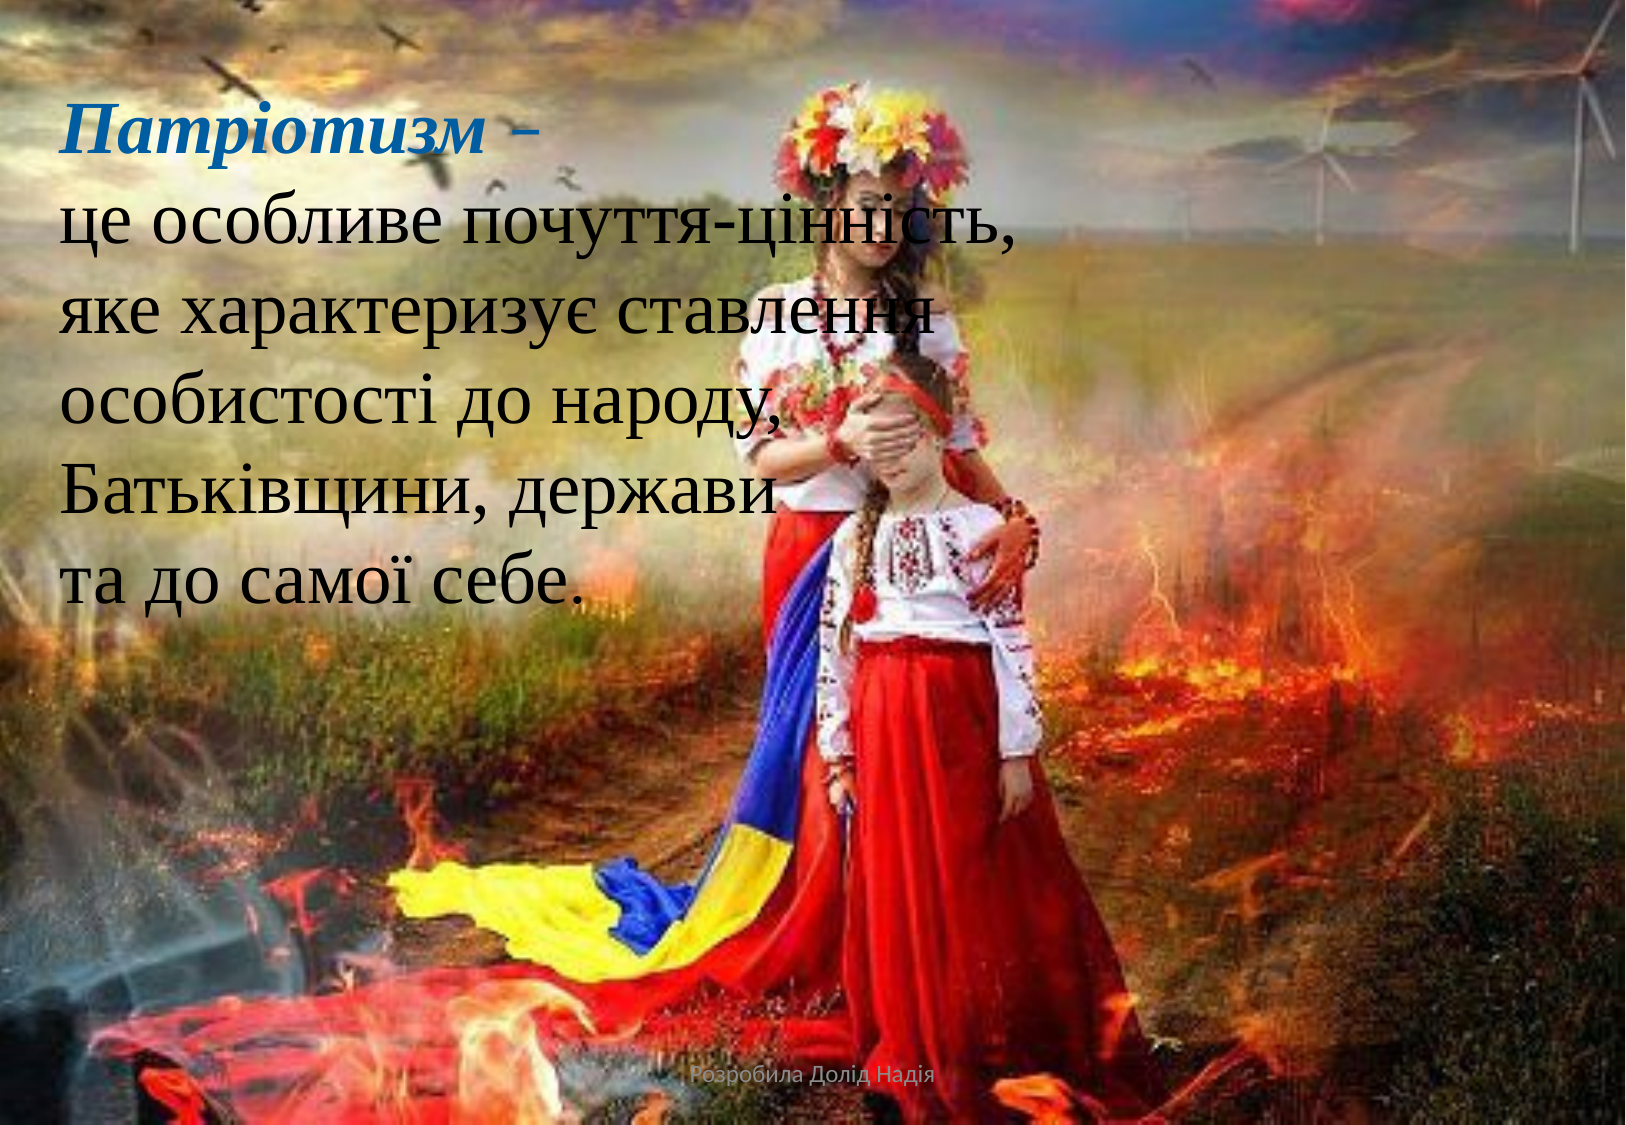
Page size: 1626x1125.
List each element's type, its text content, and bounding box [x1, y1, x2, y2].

list [32, 66, 1147, 809]
text_box Патріотизм – це особливе почуття-цінність, яке характеризує ставлення особистості до народу, Батьківщини, держави та до самої себе. [44, 71, 1625, 627]
picture [0, 0, 1626, 1125]
footer Розробила Долід Надія [555, 1042, 1070, 1103]
